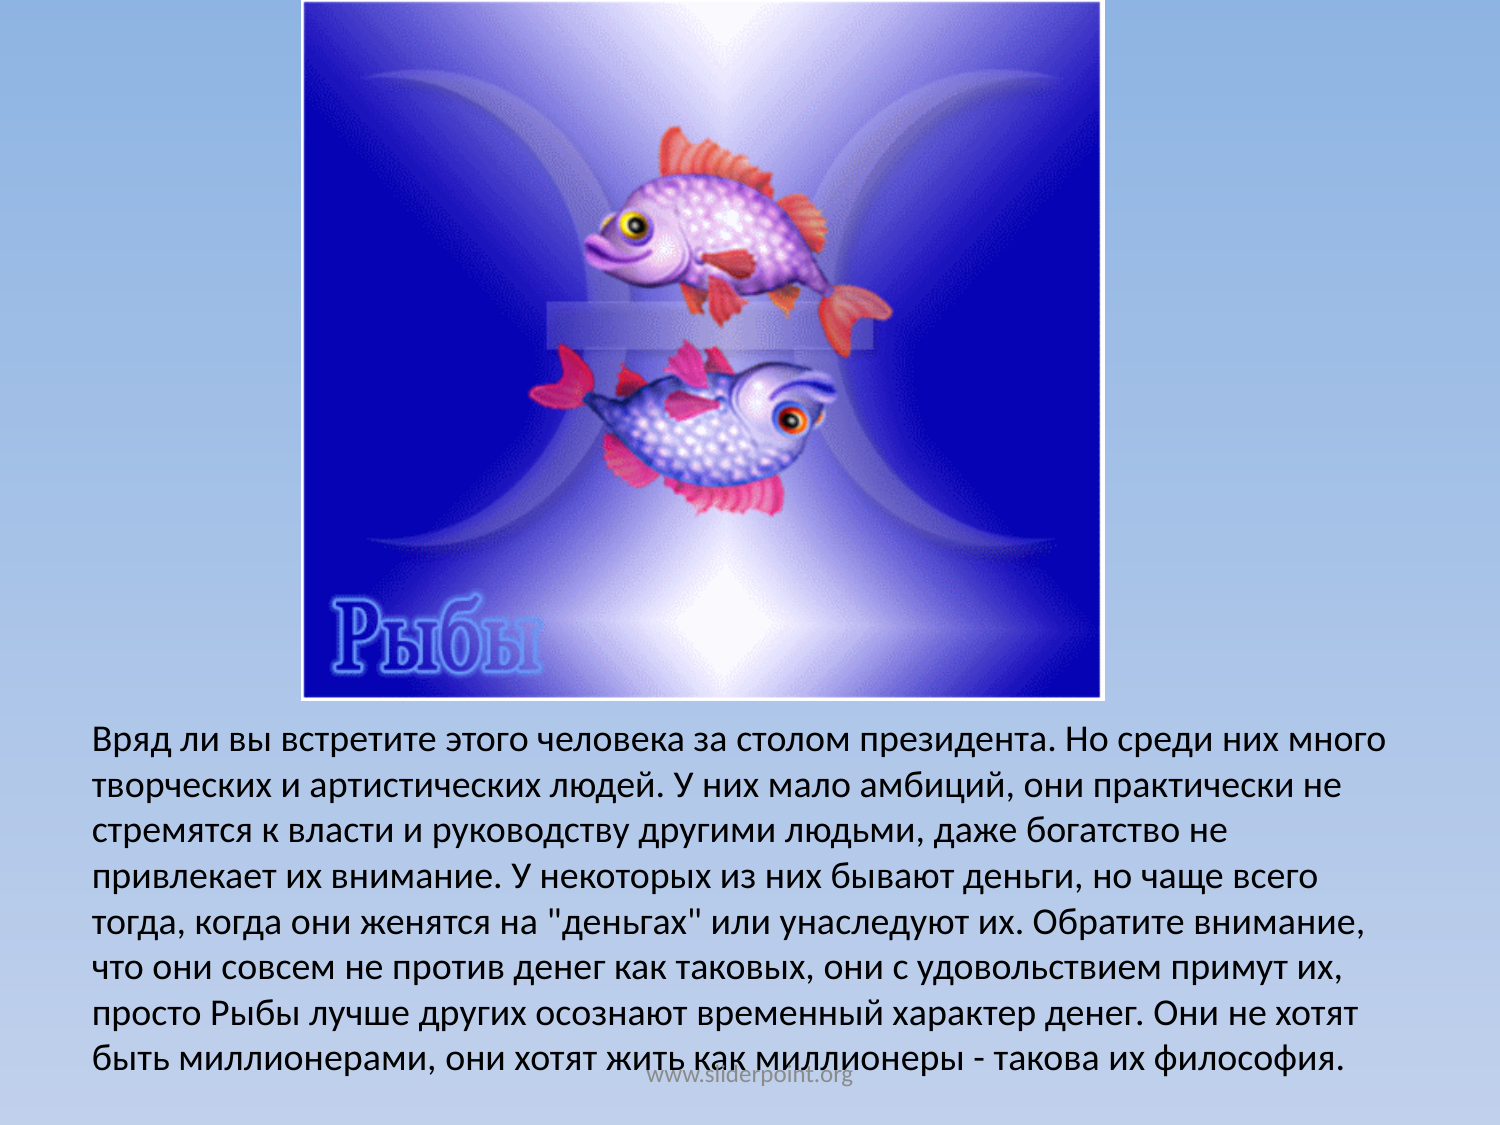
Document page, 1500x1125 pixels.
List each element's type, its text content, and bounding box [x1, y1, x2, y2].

footer www.sliderpoint.org [512, 1042, 988, 1103]
picture [300, 0, 1105, 701]
list Вряд ли вы встретите этого человека за столом президента. Но среди них много творческих и артистических людей. У них мало амбиций, они практически не стремятся к власти и руководству другими людьми, даже богатство не привлекает их внимание. У некоторых из них бывают деньги, но чаще всего тогда, когда они женятся на "деньгах" или унаследуют их. Обратите внимание, что они совсем не против денег как таковых, они с удовольствием примут их, просто Рыбы лучше других осознают временный характер денег. Они не хотят быть миллионерами, они хотят жить как миллионеры - такова их философия. [76, 705, 1428, 1125]
